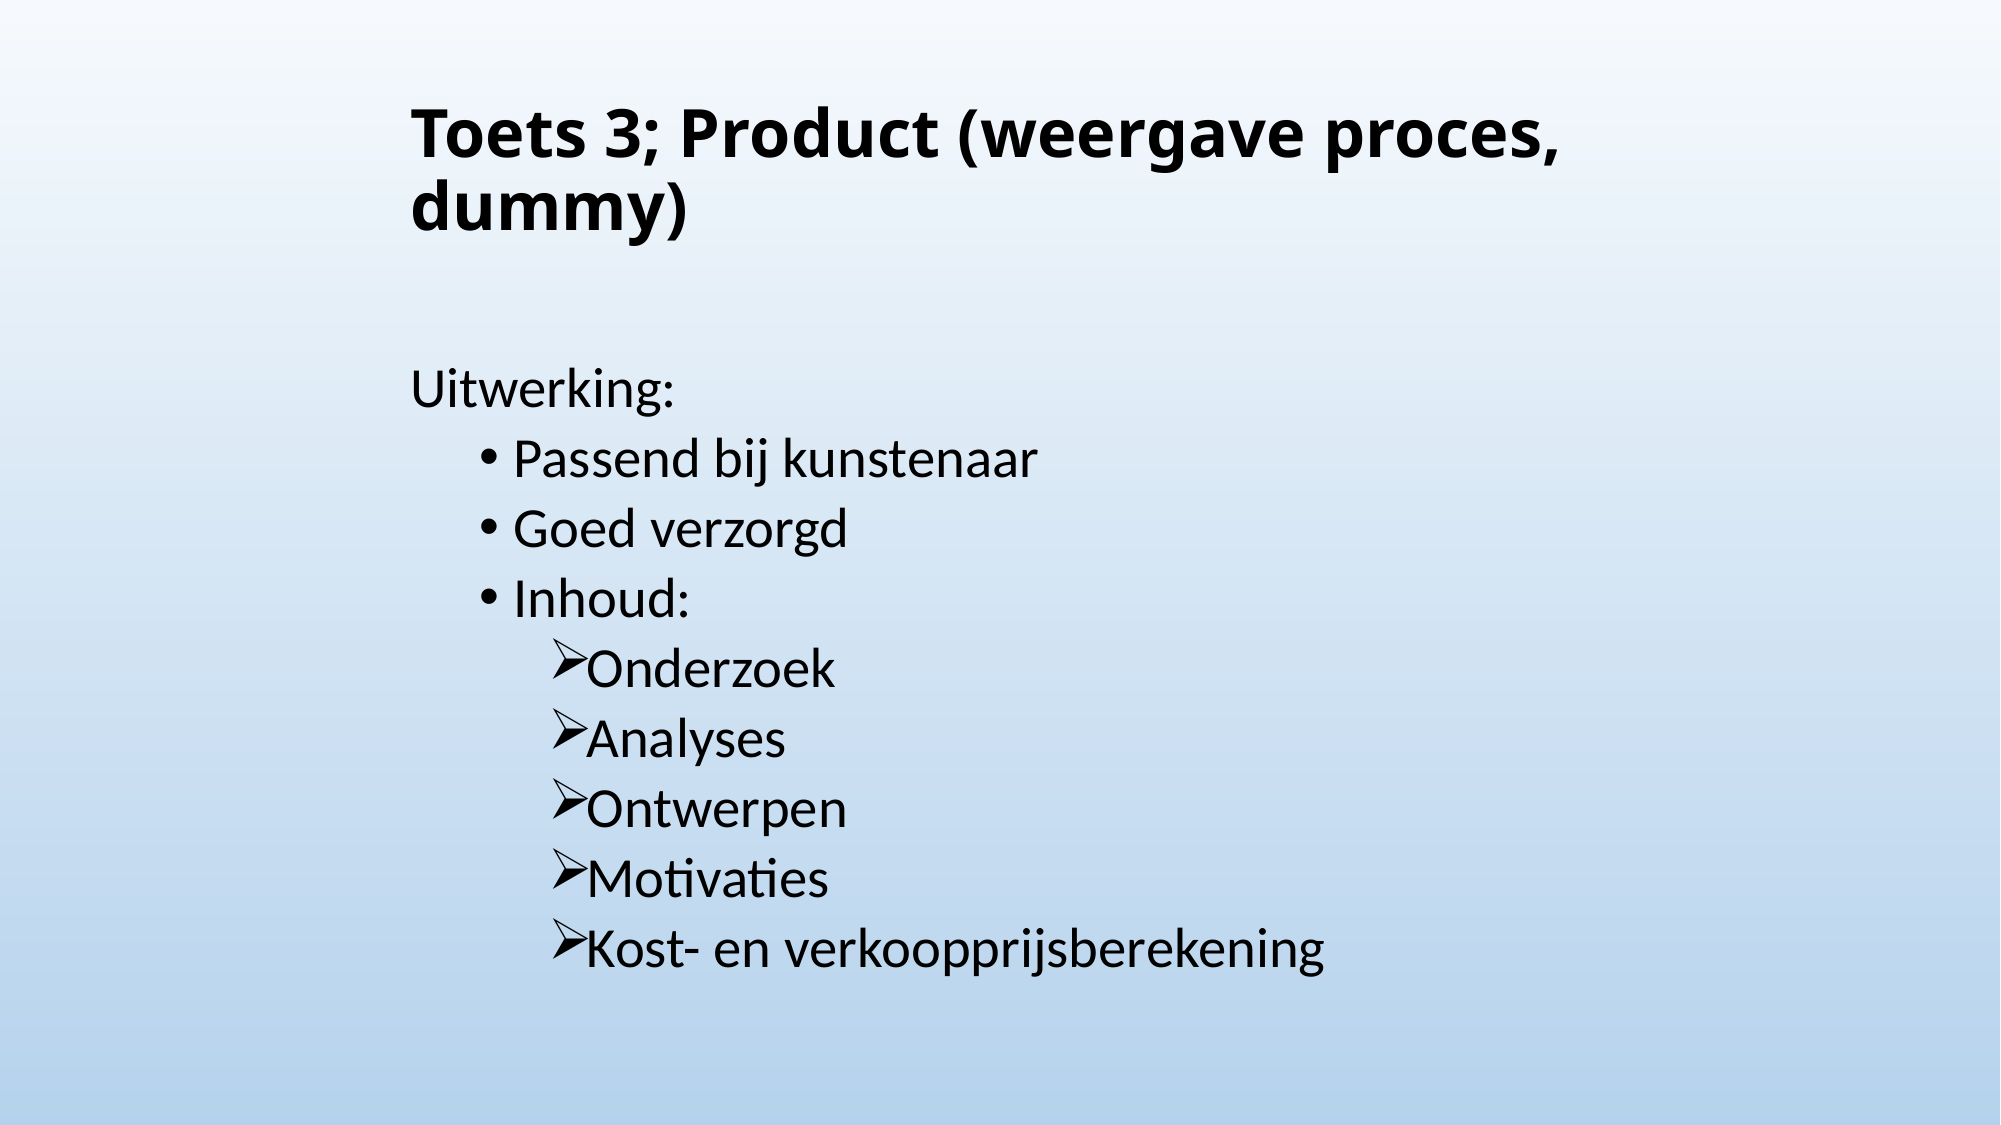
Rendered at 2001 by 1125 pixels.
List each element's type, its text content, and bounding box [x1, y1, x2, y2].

title Toets 3; Product (weergave proces, dummy) [395, 63, 1805, 281]
list Uitwerking: Passend bij kunstenaar Goed verzorgd Inhoud: Onderzoek Analyses Ontwerpen Motivaties Kost- en verkoopprijsberekening [395, 351, 1805, 1066]
